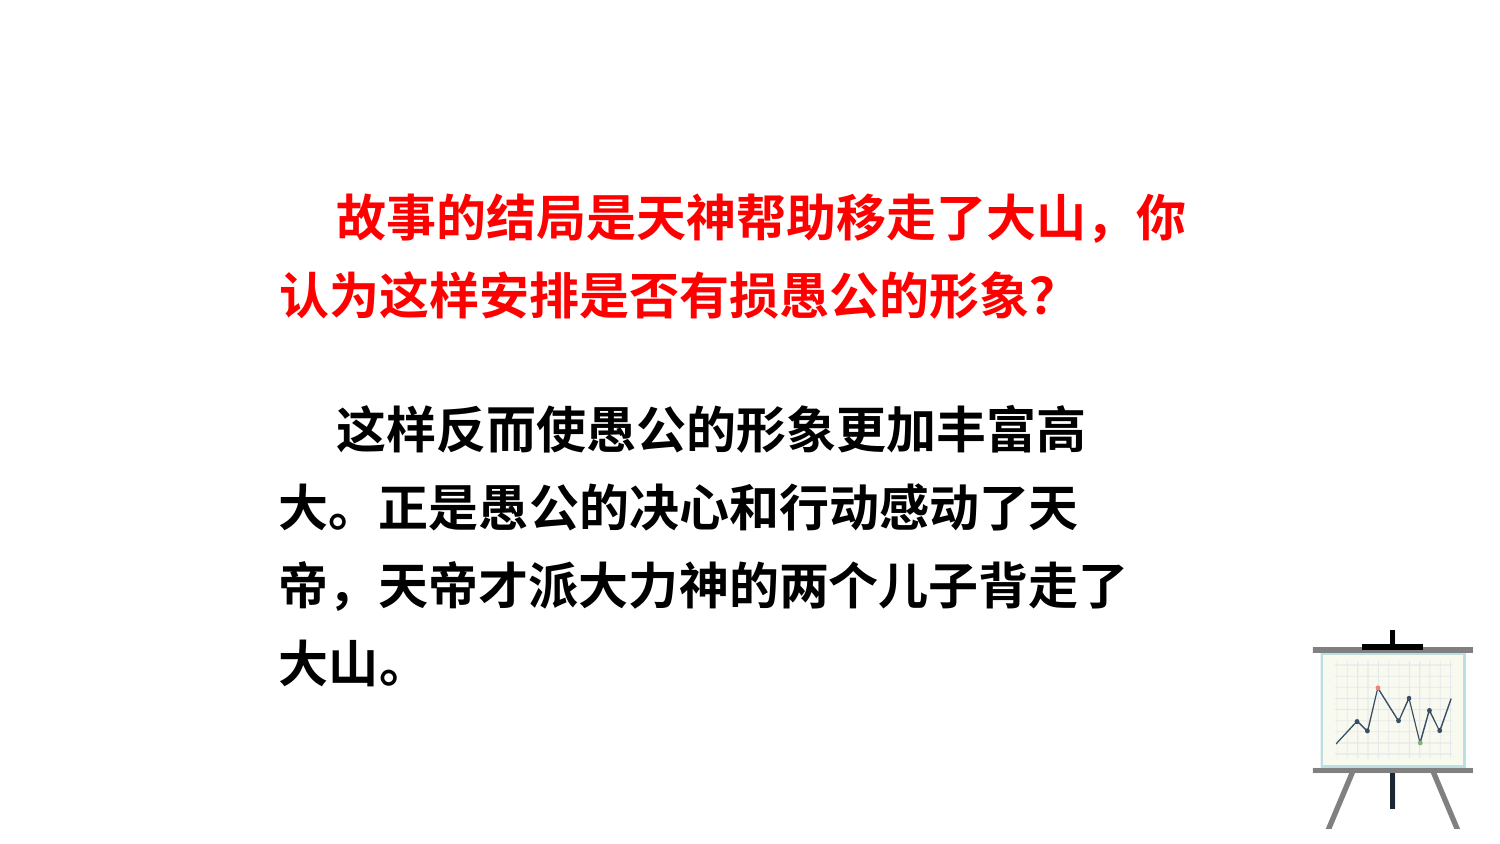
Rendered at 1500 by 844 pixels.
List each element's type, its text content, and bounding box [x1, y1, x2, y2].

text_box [1312, 630, 1474, 830]
text_box 故事的结局是天神帮助移走了大山，你认为这样安排是否有损愚公的形象？ [264, 161, 1247, 332]
text_box 这样反而使愚公的形象更加丰富高大。正是愚公的决心和行动感动了天帝，天帝才派大力神的两个儿子背走了大山。 [264, 373, 1193, 700]
